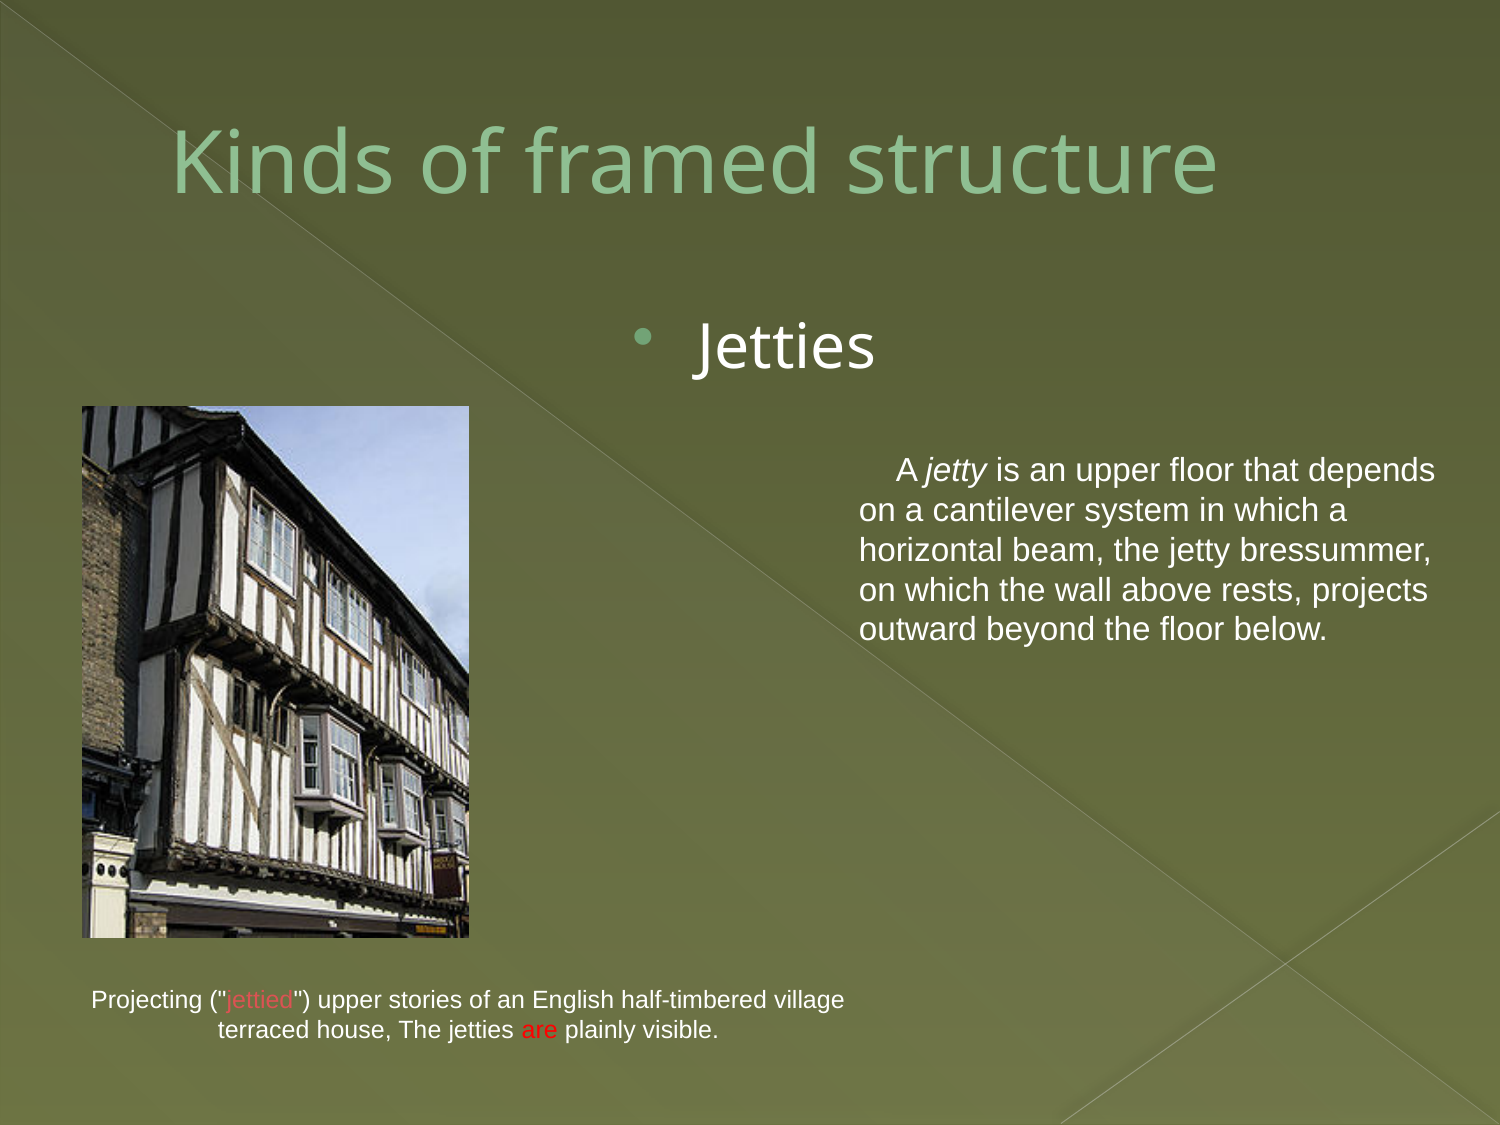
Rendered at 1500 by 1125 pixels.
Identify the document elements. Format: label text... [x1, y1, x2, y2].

text_box A jetty is an upper floor that depends on a cantilever system in which a horizontal beam, the jetty bressummer, on which the wall above rests, projects outward beyond the floor below. [843, 440, 1454, 655]
title Kinds of framed structure [75, 43, 1425, 274]
text_box Projecting ("jettied") upper stories of an English half-timbered village terraced house, The jetties are plainly visible. [70, 976, 868, 1052]
list Jetties [609, 210, 1437, 961]
picture [81, 406, 469, 938]
